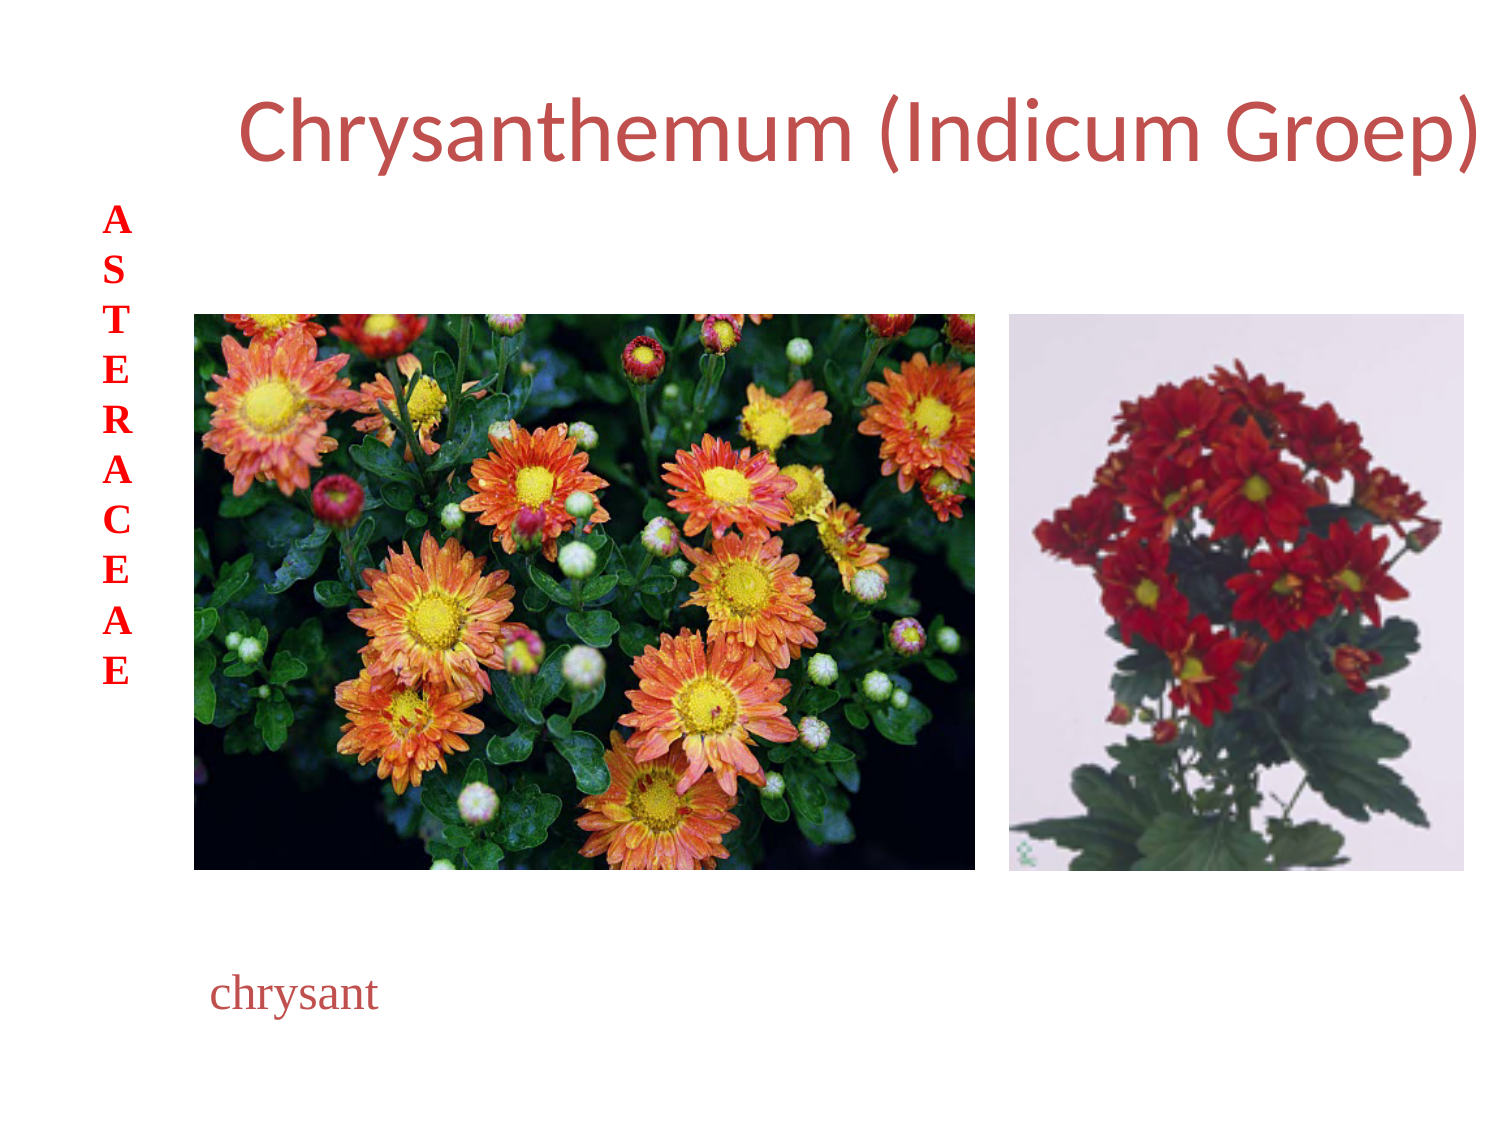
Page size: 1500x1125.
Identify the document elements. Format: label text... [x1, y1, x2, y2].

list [194, 314, 975, 870]
text_box chrysant [194, 952, 1258, 1027]
text_box ASTERACEAE [87, 184, 150, 700]
title Chrysanthemum (Indicum Groep) [165, 31, 1500, 219]
picture [1009, 314, 1464, 871]
